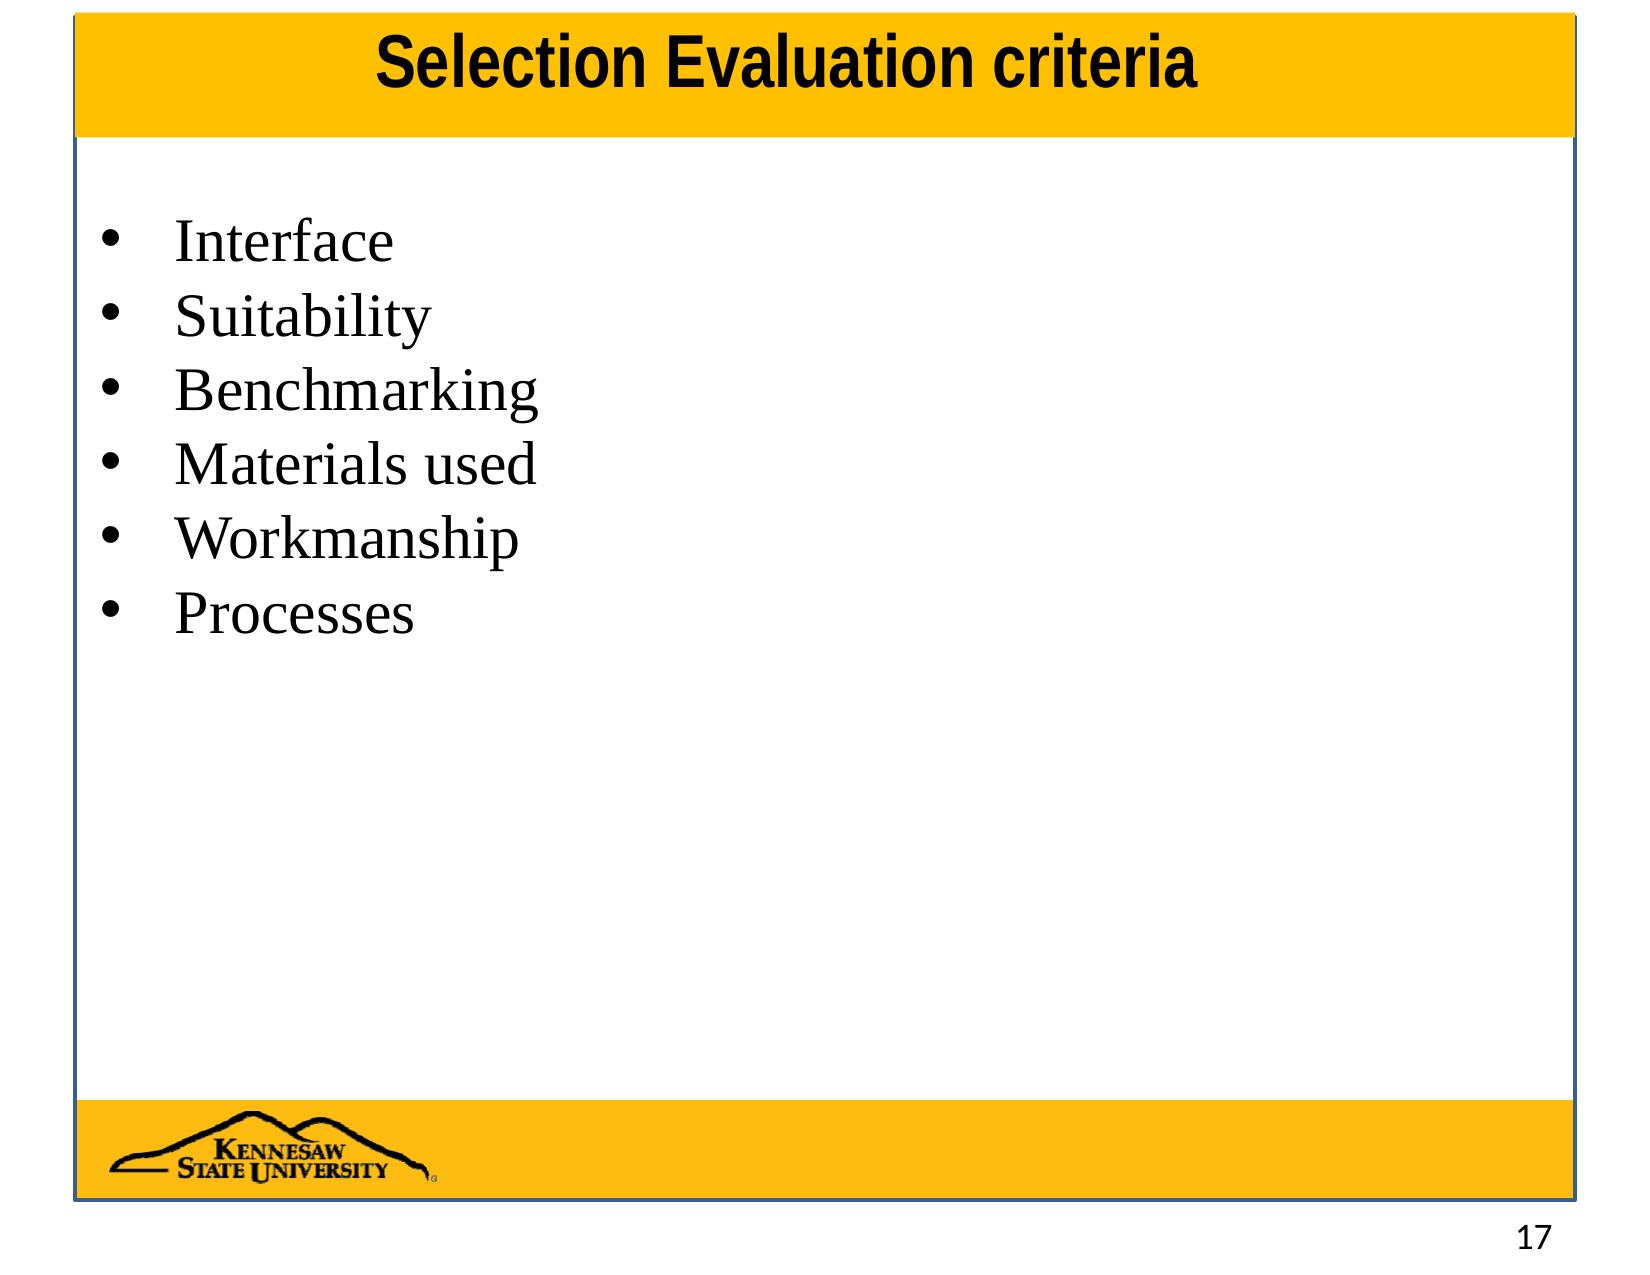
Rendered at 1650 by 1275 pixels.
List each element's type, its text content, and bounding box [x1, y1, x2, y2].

title Selection Evaluation criteria [75, 12, 1575, 138]
picture [108, 1111, 437, 1184]
list Interface Suitability Benchmarking Materials used Workmanship Processes [99, 200, 1478, 726]
